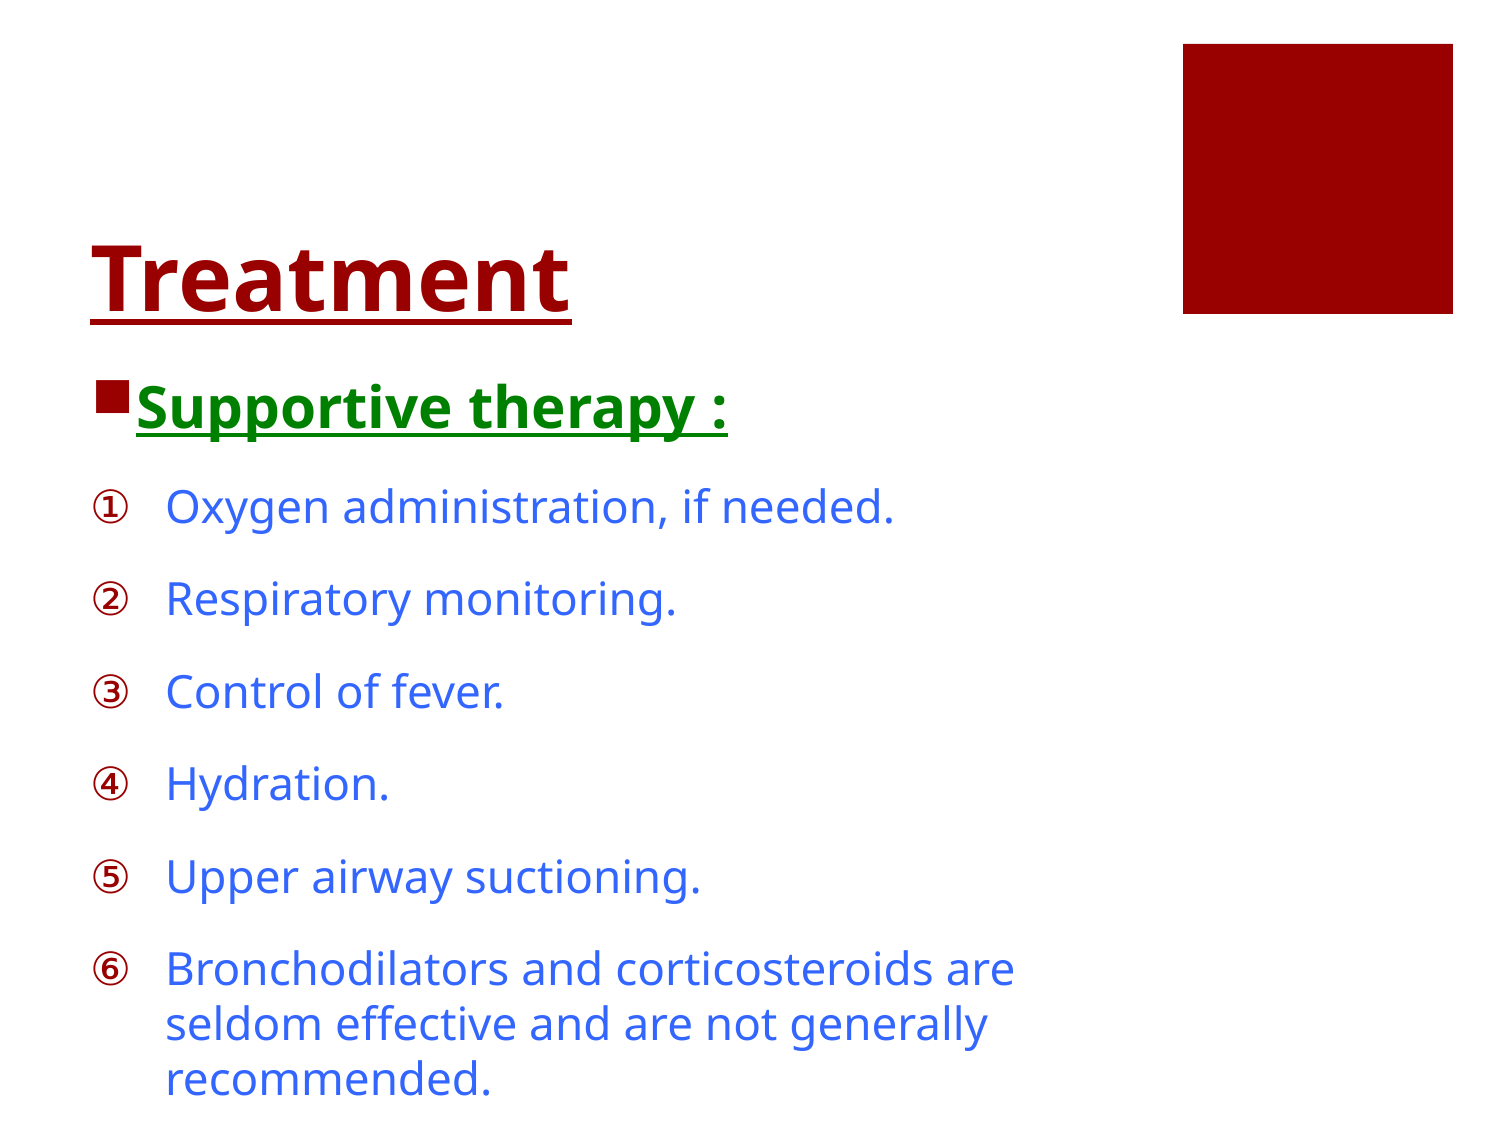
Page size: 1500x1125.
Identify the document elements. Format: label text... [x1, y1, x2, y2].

title Treatment [75, 149, 1143, 338]
list Supportive therapy : Oxygen administration, if needed. Respiratory monitoring. Control of fever. Hydration. Upper airway suctioning. Bronchodilators and corticosteroids are seldom effective and are not generally recommended. [75, 362, 1143, 1005]
